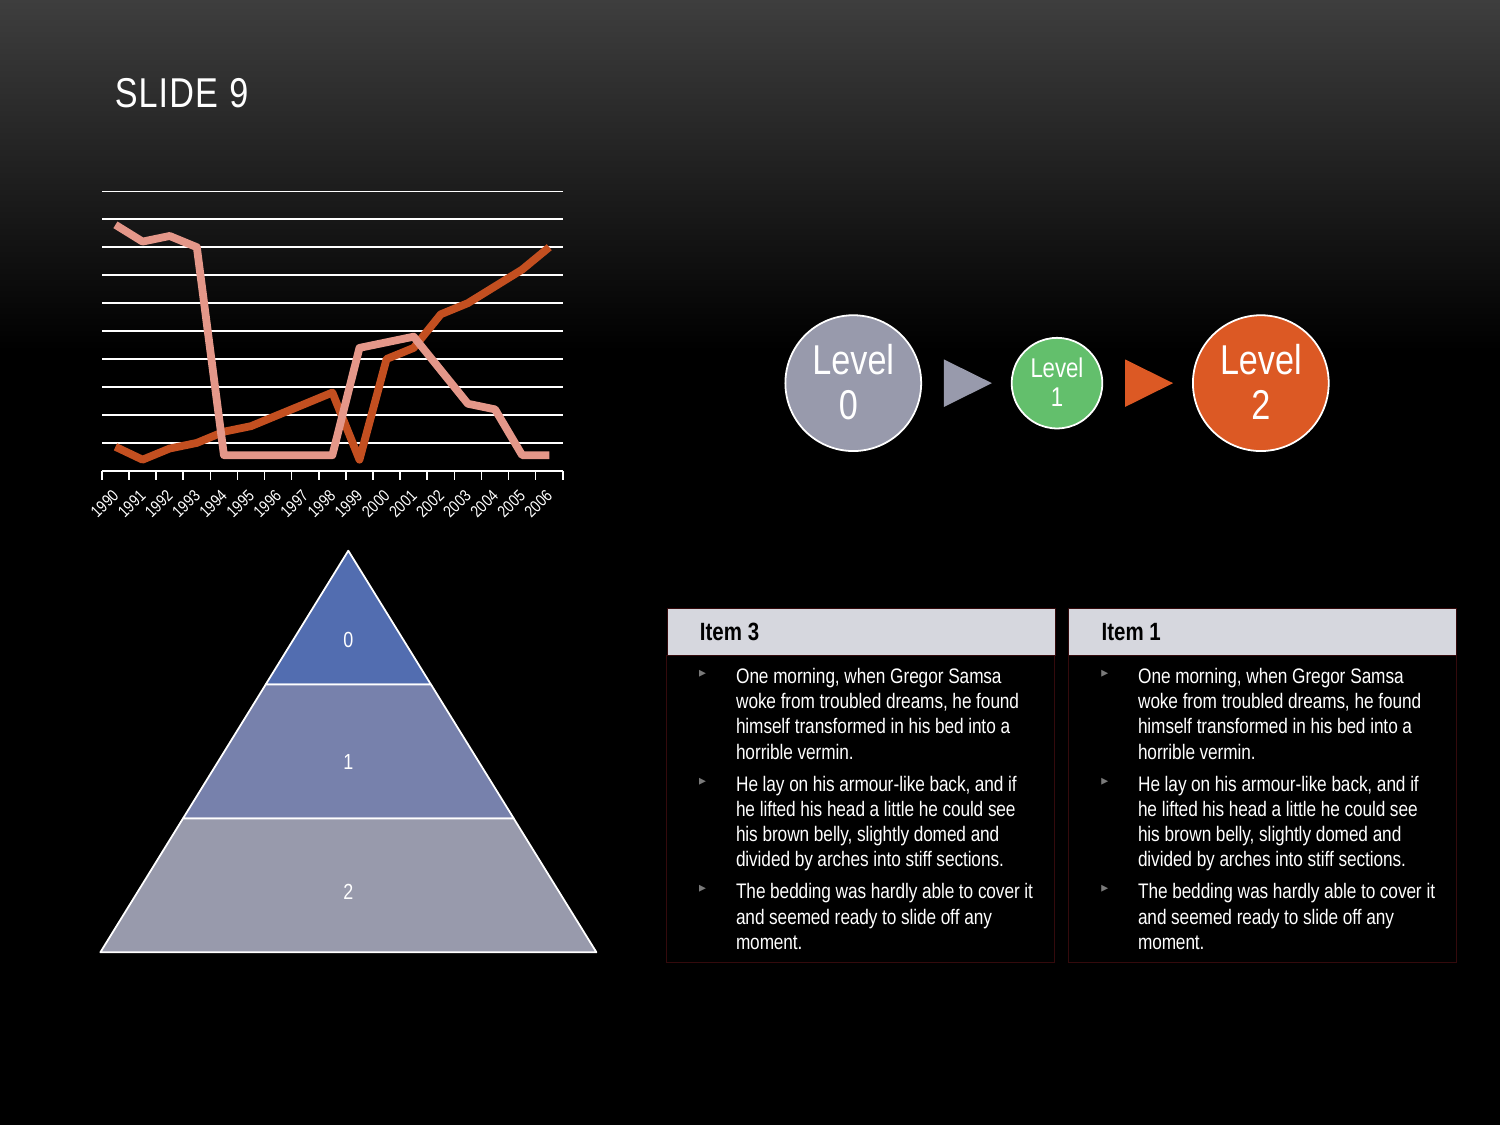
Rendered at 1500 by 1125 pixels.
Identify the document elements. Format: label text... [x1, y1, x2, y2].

text_box One morning, when Gregor Samsa woke from troubled dreams, he found himself transformed in his bed into a horrible vermin. He lay on his armour-like back, and if he lifted his head a little he could see his brown belly, slightly domed and divided by arches into stiff sections. The bedding was hardly able to cover it and seemed ready to slide off any moment. [666, 655, 1055, 963]
text_box Item 1 [1068, 608, 1457, 656]
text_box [100, 550, 597, 953]
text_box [785, 278, 1330, 488]
text_box One morning, when Gregor Samsa woke from troubled dreams, he found himself transformed in his bed into a horrible vermin. He lay on his armour-like back, and if he lifted his head a little he could see his brown belly, slightly domed and divided by arches into stiff sections. The bedding was hardly able to cover it and seemed ready to slide off any moment. [1068, 656, 1457, 963]
text_box Item 3 [667, 608, 1056, 656]
chart [76, 184, 574, 529]
title Slide 9 [99, 19, 1400, 124]
